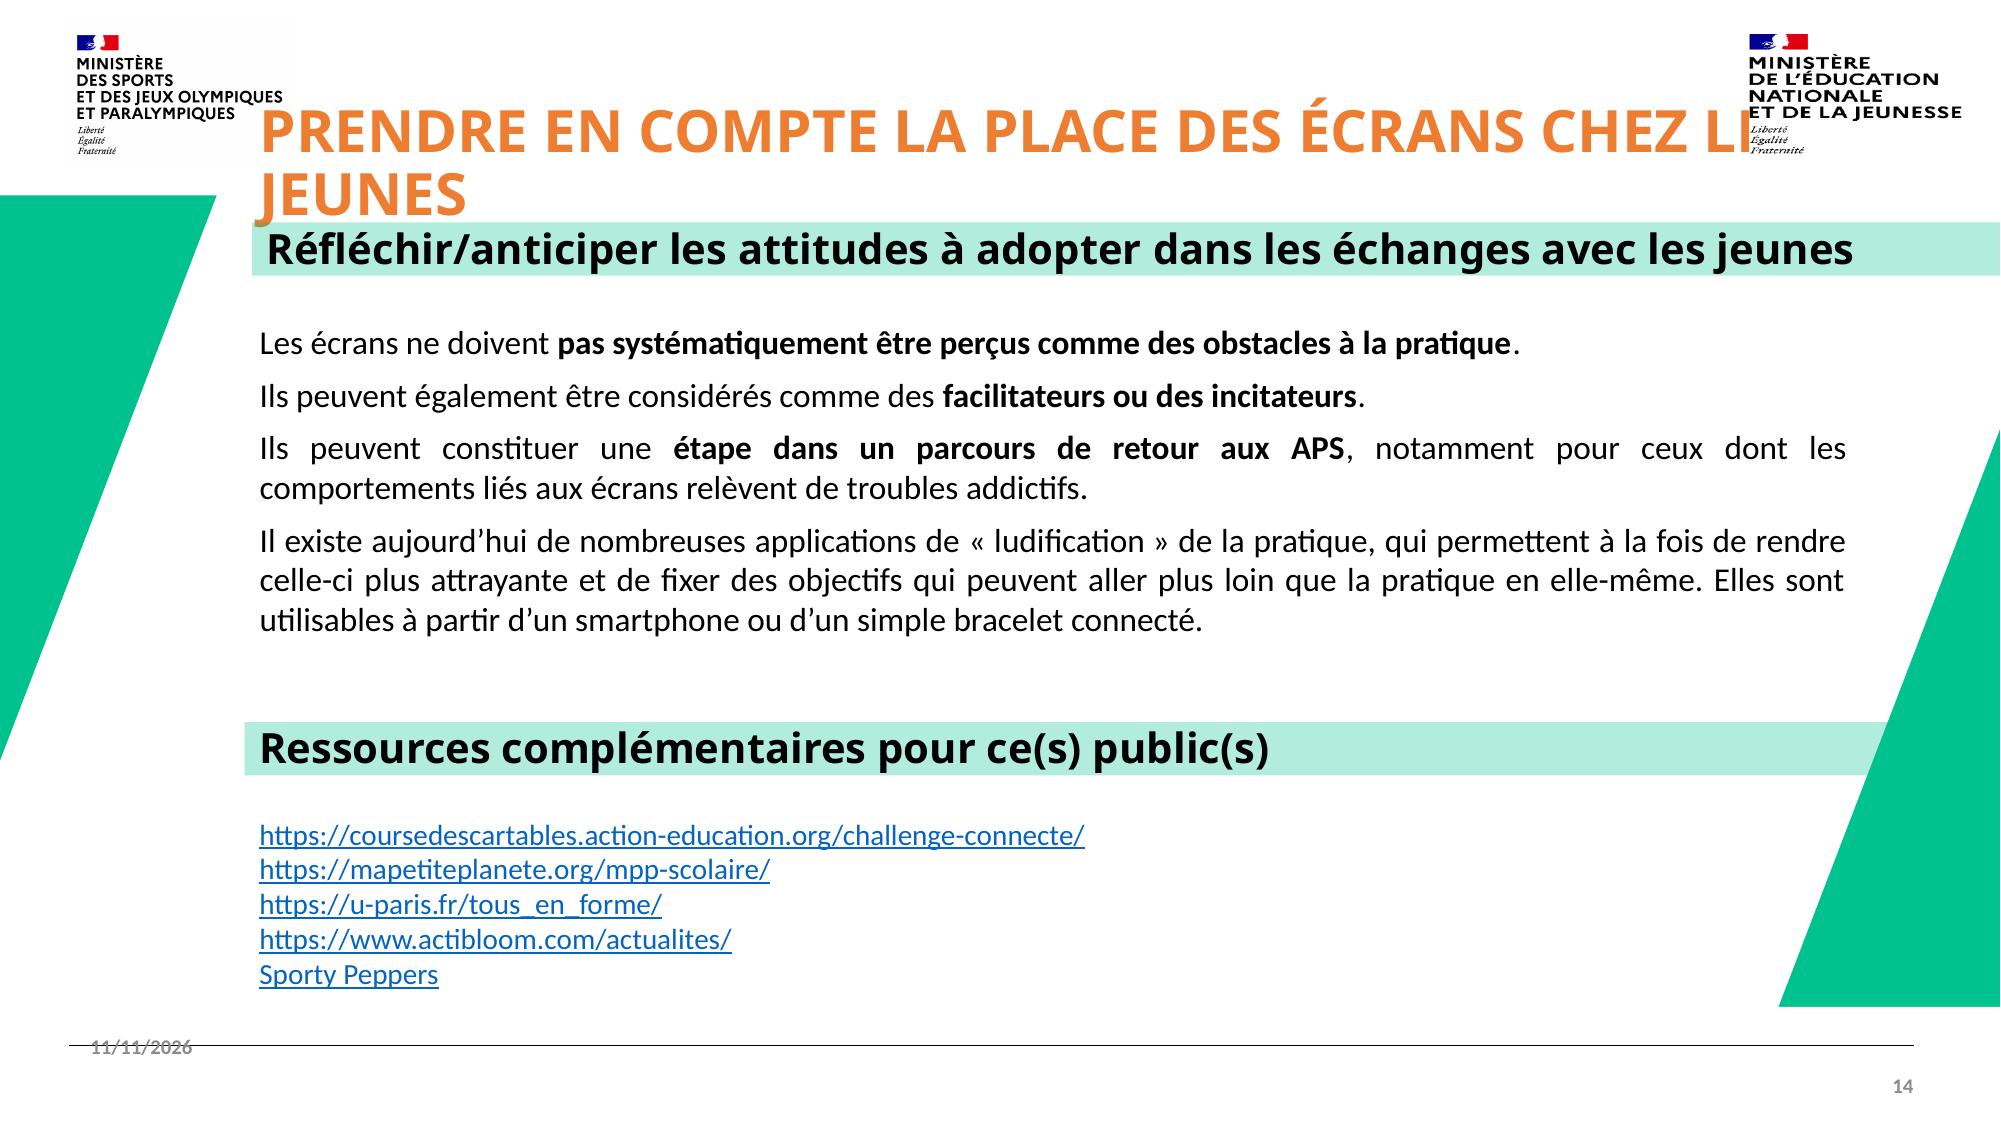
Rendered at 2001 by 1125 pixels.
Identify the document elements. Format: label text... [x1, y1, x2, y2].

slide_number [75, 1016, 526, 1077]
picture [62, 20, 297, 169]
picture [1749, 34, 1963, 155]
slide_number 14 [1618, 1046, 1914, 1125]
title PRENDRE EN COMPTE LA PLACE des écrans CHEZ LES JEUNES [244, 90, 1963, 239]
text_box https://coursedescartables.action-education.org/challenge-connecte/ https://mapetiteplanete.org/mpp-scolaire/ https://u-paris.fr/tous_en_forme/ https://www.actibloom.com/actualites/ Sporty Peppers [244, 808, 1914, 998]
text_box Ressources complémentaires pour ce(s) public(s) [244, 722, 1993, 776]
text_box Réfléchir/anticiper les attitudes à adopter dans les échanges avec les jeunes [252, 222, 2000, 276]
text_box Les écrans ne doivent pas systématiquement être perçus comme des obstacles à la pratique. Ils peuvent également être considérés comme des facilitateurs ou des incitateurs. Ils peuvent constituer une étape dans un parcours de retour aux APS, notamment pour ceux dont les comportements liés aux écrans relèvent de troubles addictifs. Il existe aujourd’hui de nombreuses applications de « ludification » de la pratique, qui permettent à la fois de rendre celle-ci plus attrayante et de fixer des objectifs qui peuvent aller plus loin que la pratique en elle-même. Elles sont utilisables à partir d’un smartphone ou d’un simple bracelet connecté. [244, 314, 1862, 646]
